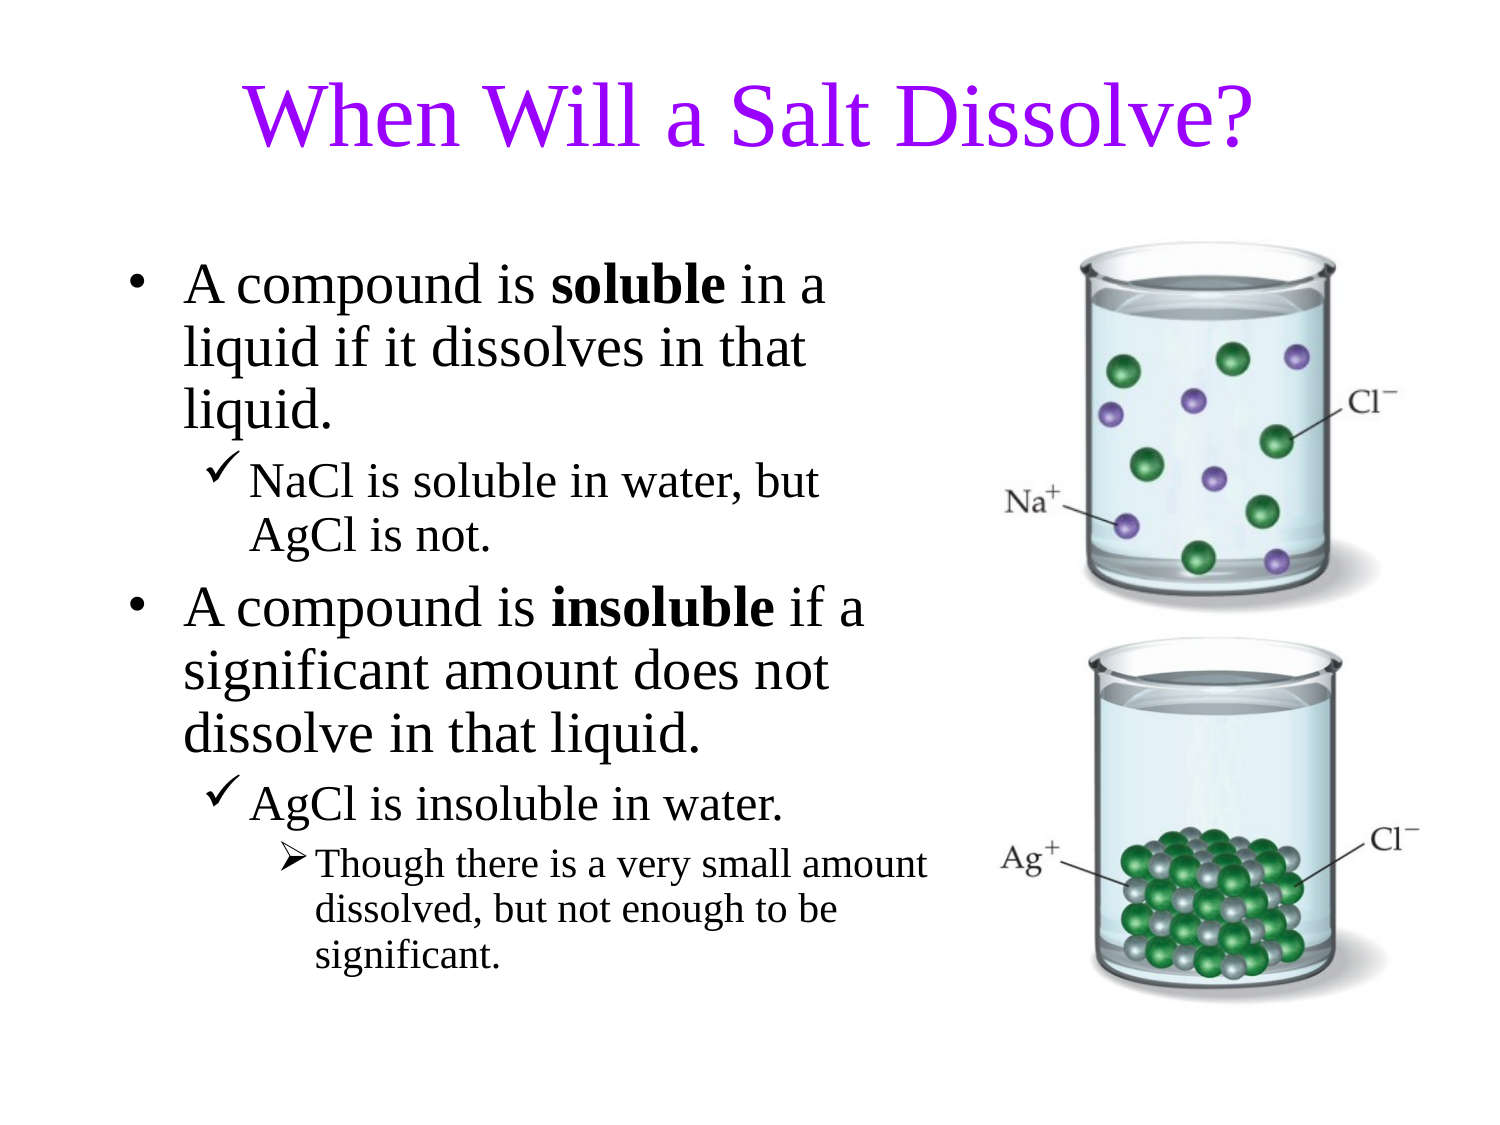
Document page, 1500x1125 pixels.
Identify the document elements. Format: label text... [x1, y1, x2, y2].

text_box When Will a Salt Dissolve? [112, 15, 1388, 204]
picture [995, 631, 1437, 1012]
text_box A compound is soluble in a liquid if it dissolves in that liquid. NaCl is soluble in water, but AgCl is not. A compound is insoluble if a significant amount does not dissolve in that liquid. AgCl is insoluble in water. Though there is a very small amount dissolved, but not enough to be significant. [112, 245, 950, 1008]
picture [999, 236, 1413, 624]
